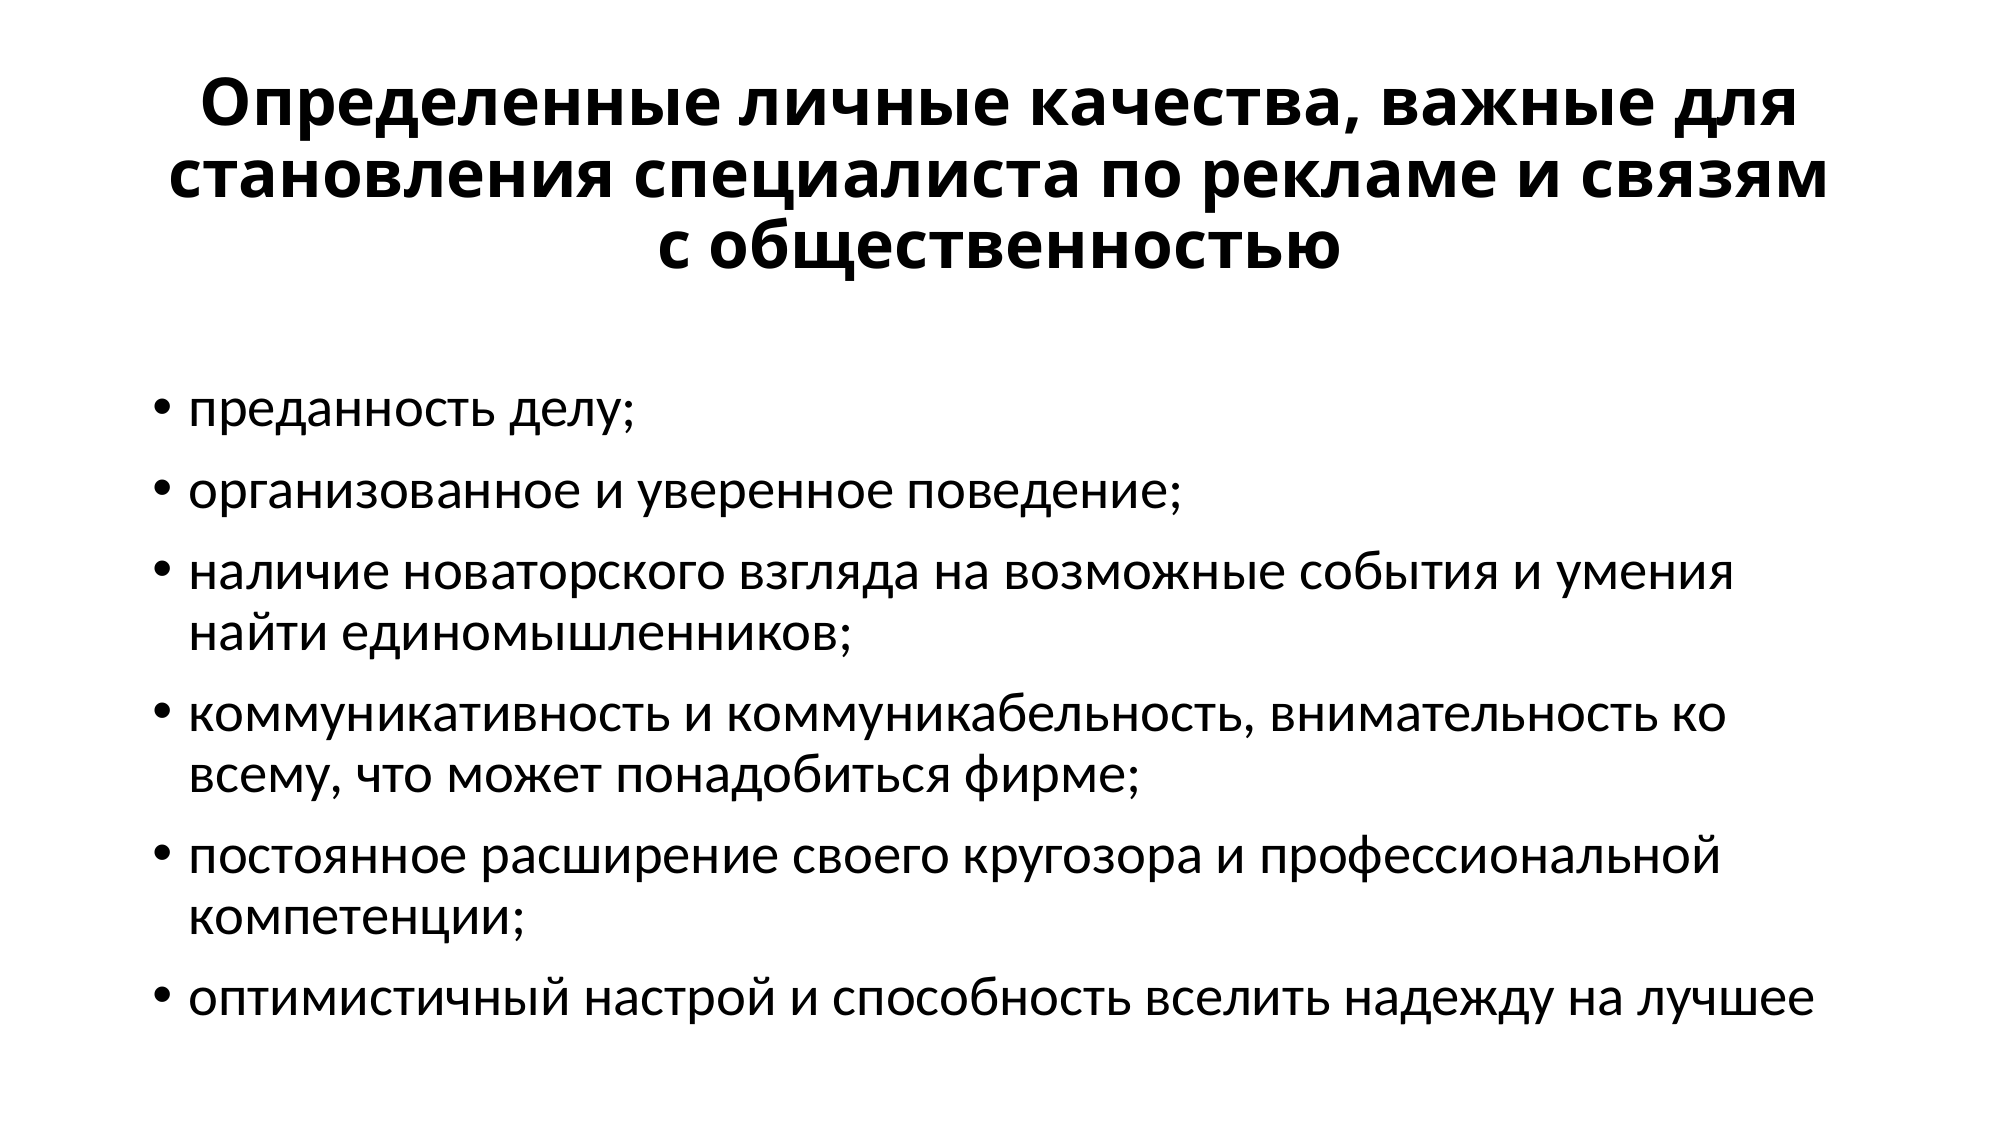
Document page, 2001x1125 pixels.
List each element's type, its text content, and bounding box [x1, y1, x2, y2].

title Определенные личные качества, важные для становления специалиста по рекламе и связям с общественностью [137, 59, 1863, 370]
list преданность делу; организованное и уверенное поведение; наличие новаторского взгляда на возможные события и умения найти единомышленников; коммуникативность и коммуникабельность, внимательность ко всему, что может понадобиться фирме; постоянное расширение своего кругозора и профессиональной компетенции; оптимистичный настрой и способность вселить надежду на лучшее [137, 370, 1863, 1084]
